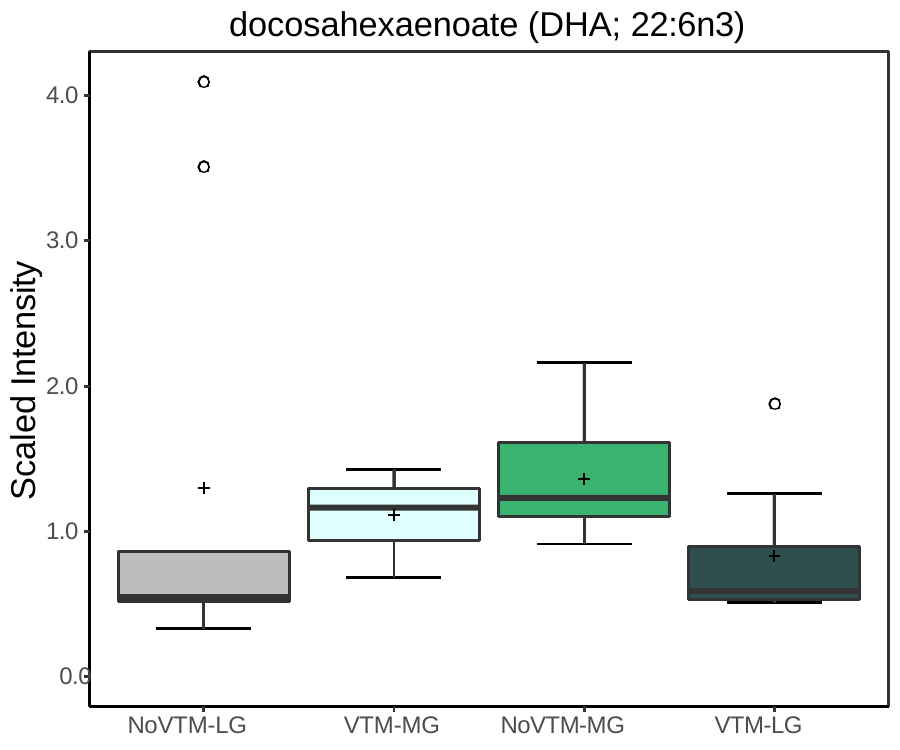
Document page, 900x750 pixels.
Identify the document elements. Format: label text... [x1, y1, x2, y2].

text_box 2.0 [45, 368, 78, 399]
slide_number NoVTM-LG [125, 721, 257, 750]
text_box 4.0 [44, 77, 78, 109]
text_box 3.0 [44, 222, 78, 254]
text_box docosahexaenoate (DHA; 22:6n3) [227, 0, 751, 44]
text_box 1.0 [44, 513, 78, 545]
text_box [83, 50, 891, 713]
footer 0.0 [57, 661, 95, 750]
text_box VTM-MG [341, 721, 463, 738]
text_box Scaled Intensity [1, 256, 45, 503]
text_box NoVTM-MG [498, 721, 644, 738]
text_box VTM-LG [712, 721, 804, 738]
